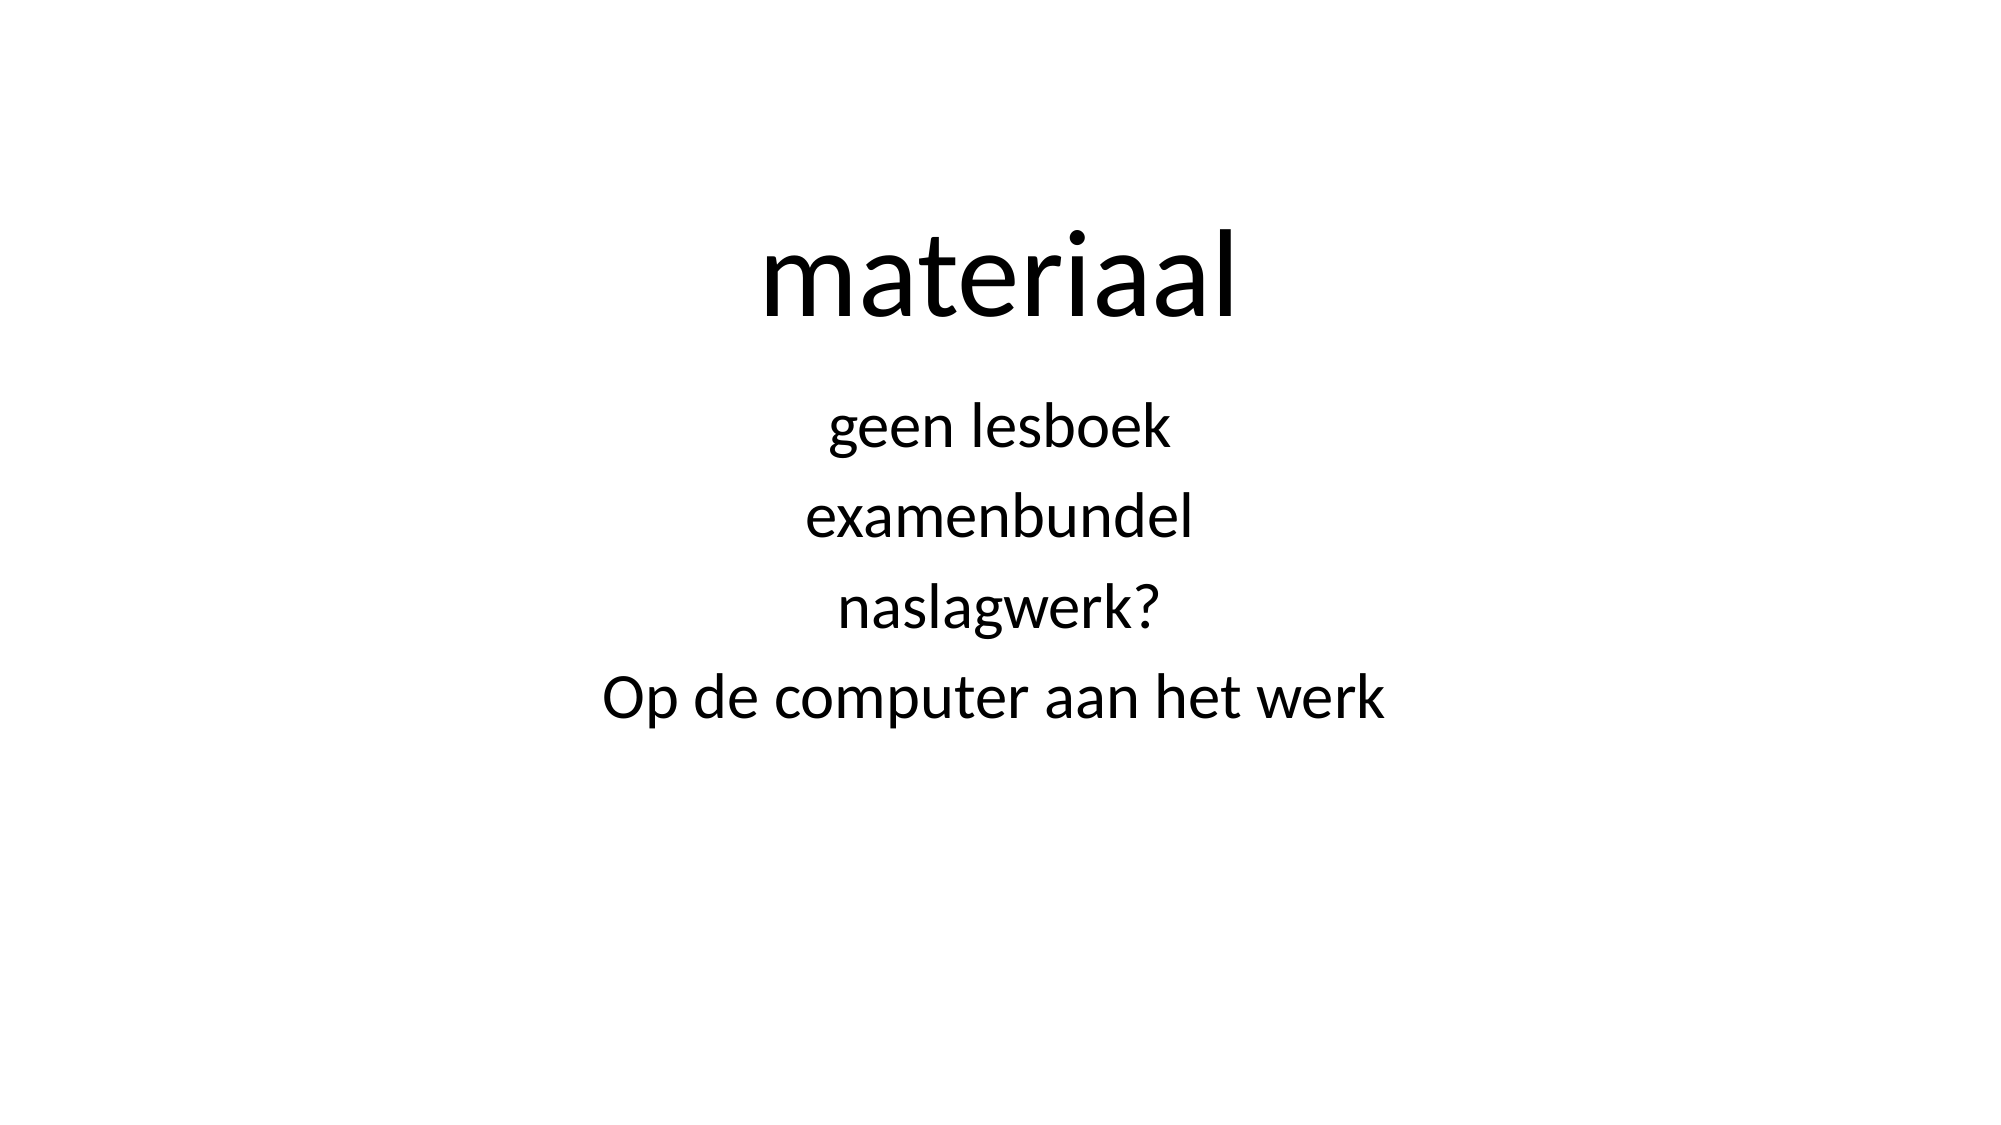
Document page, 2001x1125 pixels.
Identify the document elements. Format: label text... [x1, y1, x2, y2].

title materiaal [249, 184, 1750, 352]
subtitle geen lesboek examenbundel naslagwerk? Op de computer aan het werk [249, 383, 1750, 863]
